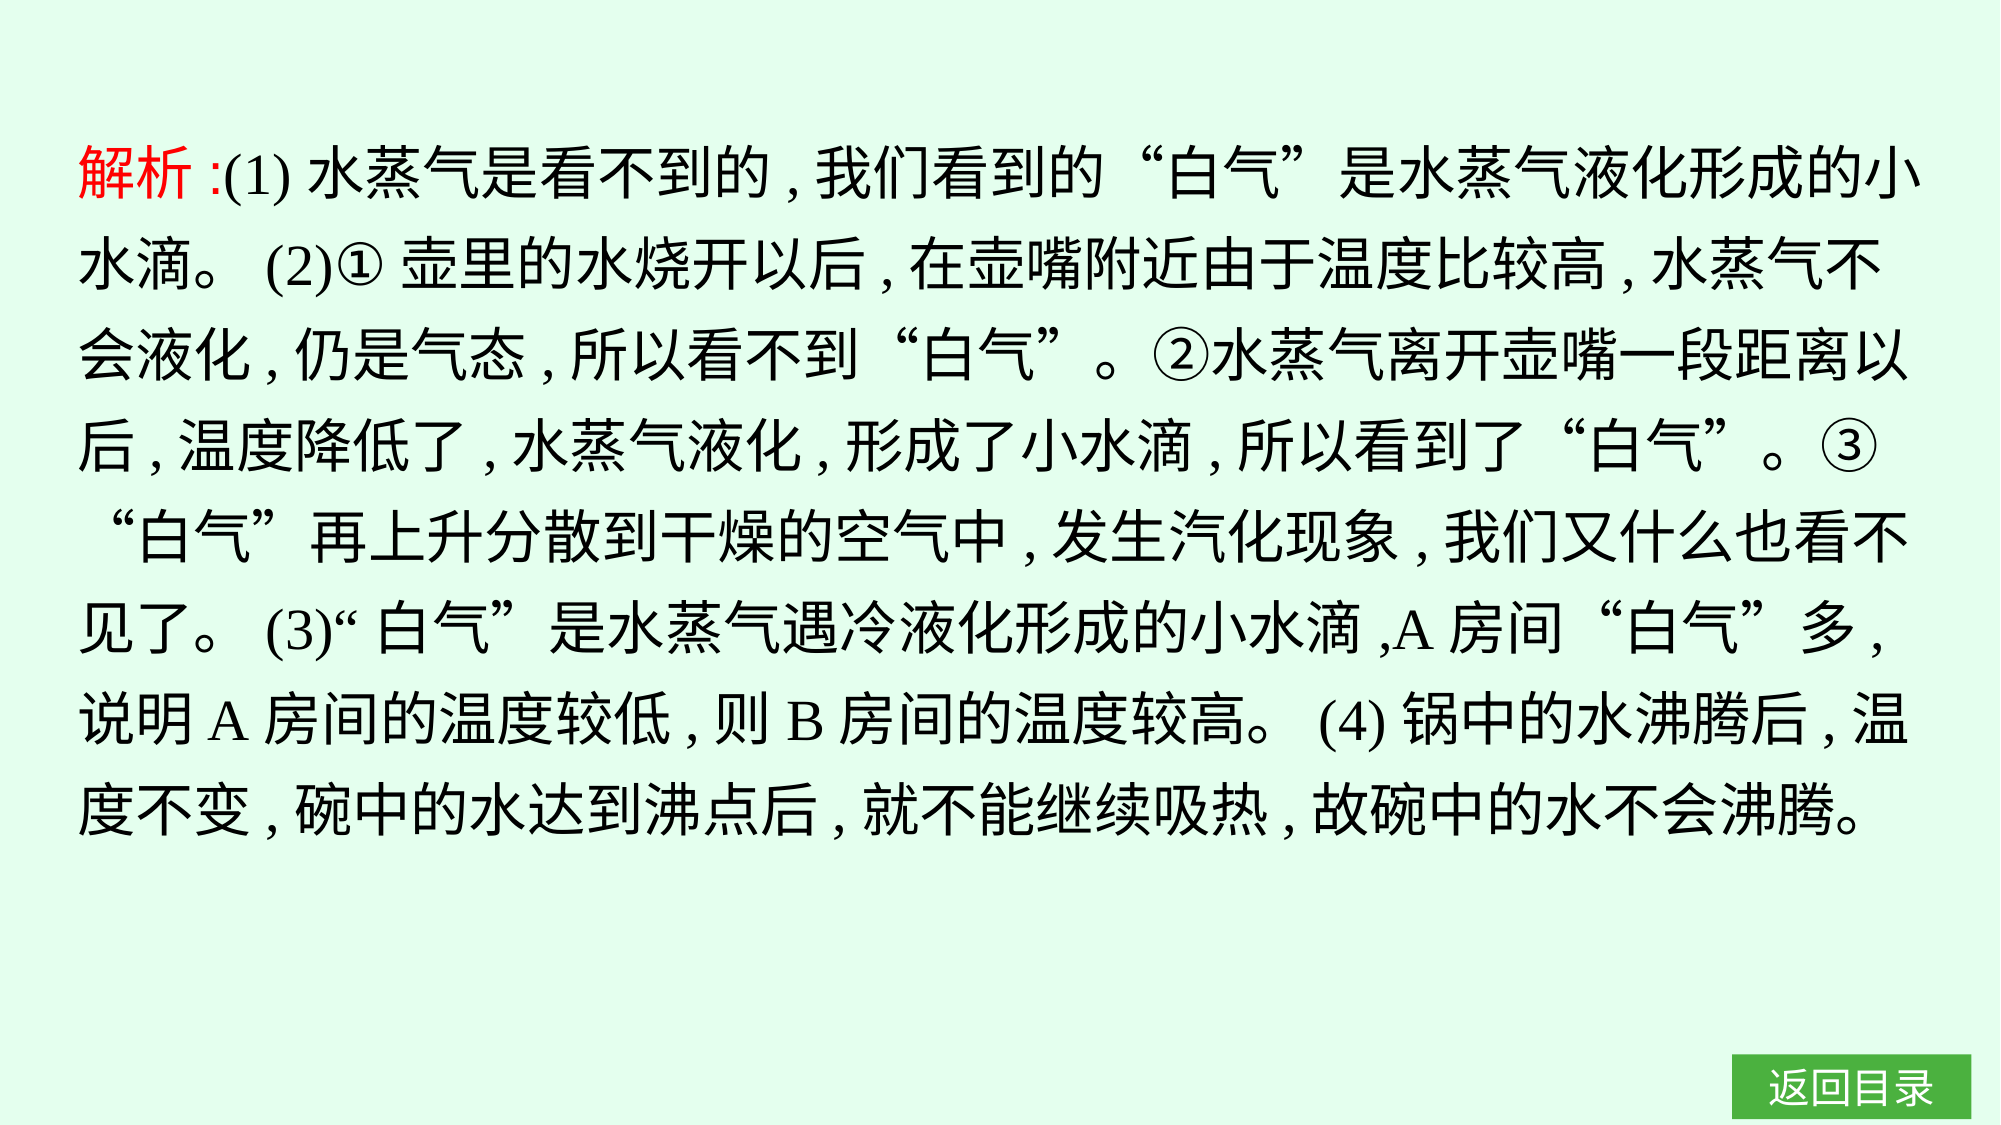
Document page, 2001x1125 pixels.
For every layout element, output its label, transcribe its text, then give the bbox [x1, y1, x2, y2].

text_box 解析:(1)水蒸气是看不到的,我们看到的“白气”是水蒸气液化形成的小水滴。(2)①壶里的水烧开以后,在壶嘴附近由于温度比较高,水蒸气不会液化,仍是气态,所以看不到“白气”。②水蒸气离开壶嘴一段距离以后,温度降低了,水蒸气液化,形成了小水滴,所以看到了“白气”。③“白气”再上升分散到干燥的空气中,发生汽化现象,我们又什么也看不见了。(3)“白气”是水蒸气遇冷液化形成的小水滴,A房间“白气”多,说明A房间的温度较低,则B房间的温度较高。(4)锅中的水沸腾后,温度不变,碗中的水达到沸点后,就不能继续吸热,故碗中的水不会沸腾。 [62, 107, 1938, 851]
